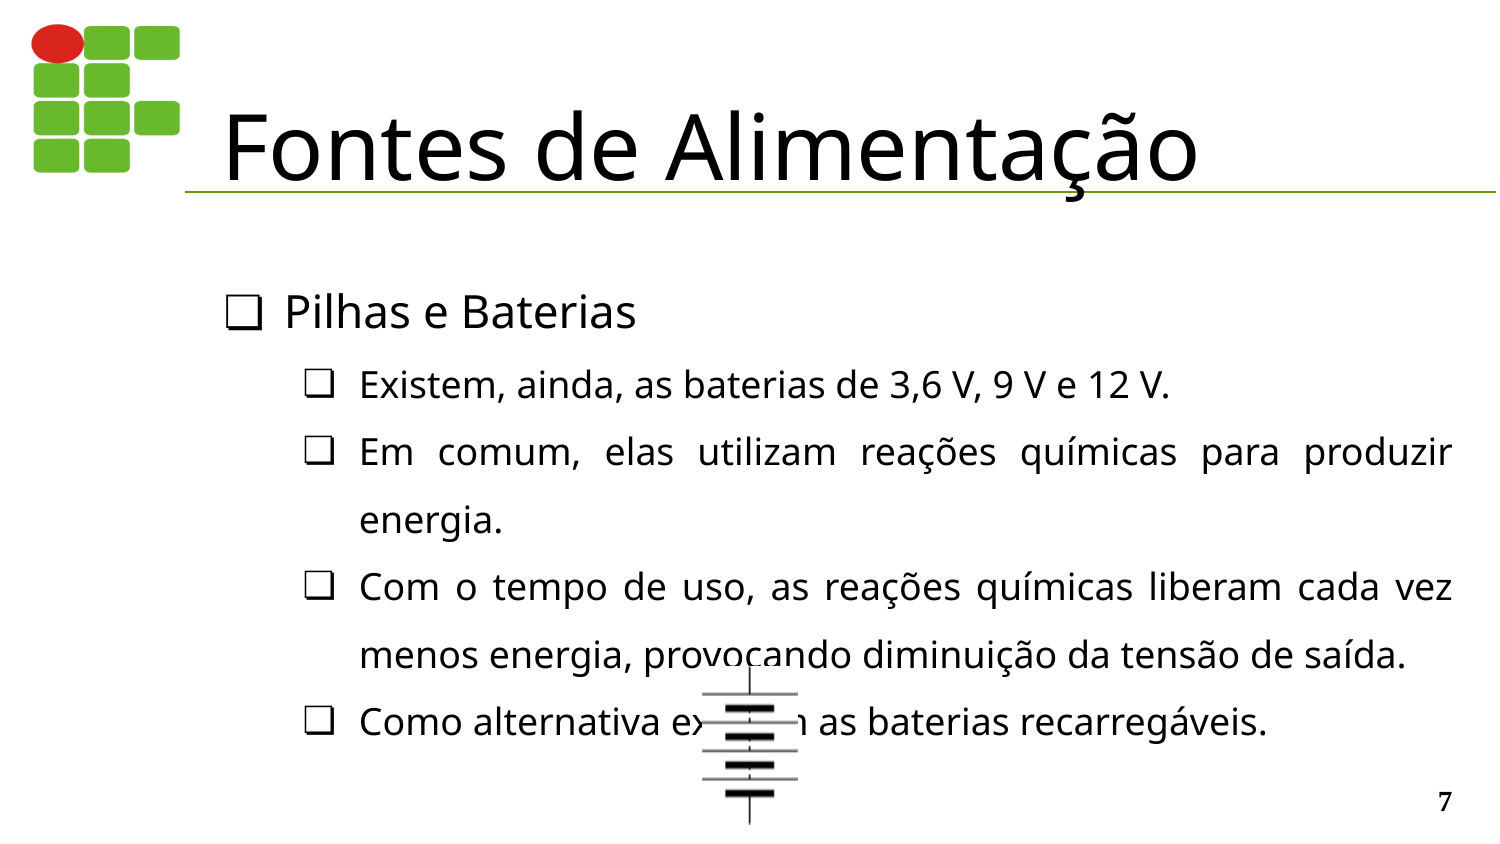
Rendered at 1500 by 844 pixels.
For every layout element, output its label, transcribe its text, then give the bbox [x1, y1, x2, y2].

text_box ‹#› [1155, 768, 1468, 825]
picture [702, 666, 798, 825]
title Fontes de Alimentação [206, 26, 1468, 207]
picture [29, 23, 182, 174]
list Pilhas e Baterias Existem, ainda, as baterias de 3,6 V, 9 V e 12 V. Em comum, elas utilizam reações químicas para produzir energia. Com o tempo de uso, as reações químicas liberam cada vez menos energia, provocando diminuição da tensão de saída. Como alternativa existem as baterias recarregáveis. [193, 248, 1469, 692]
